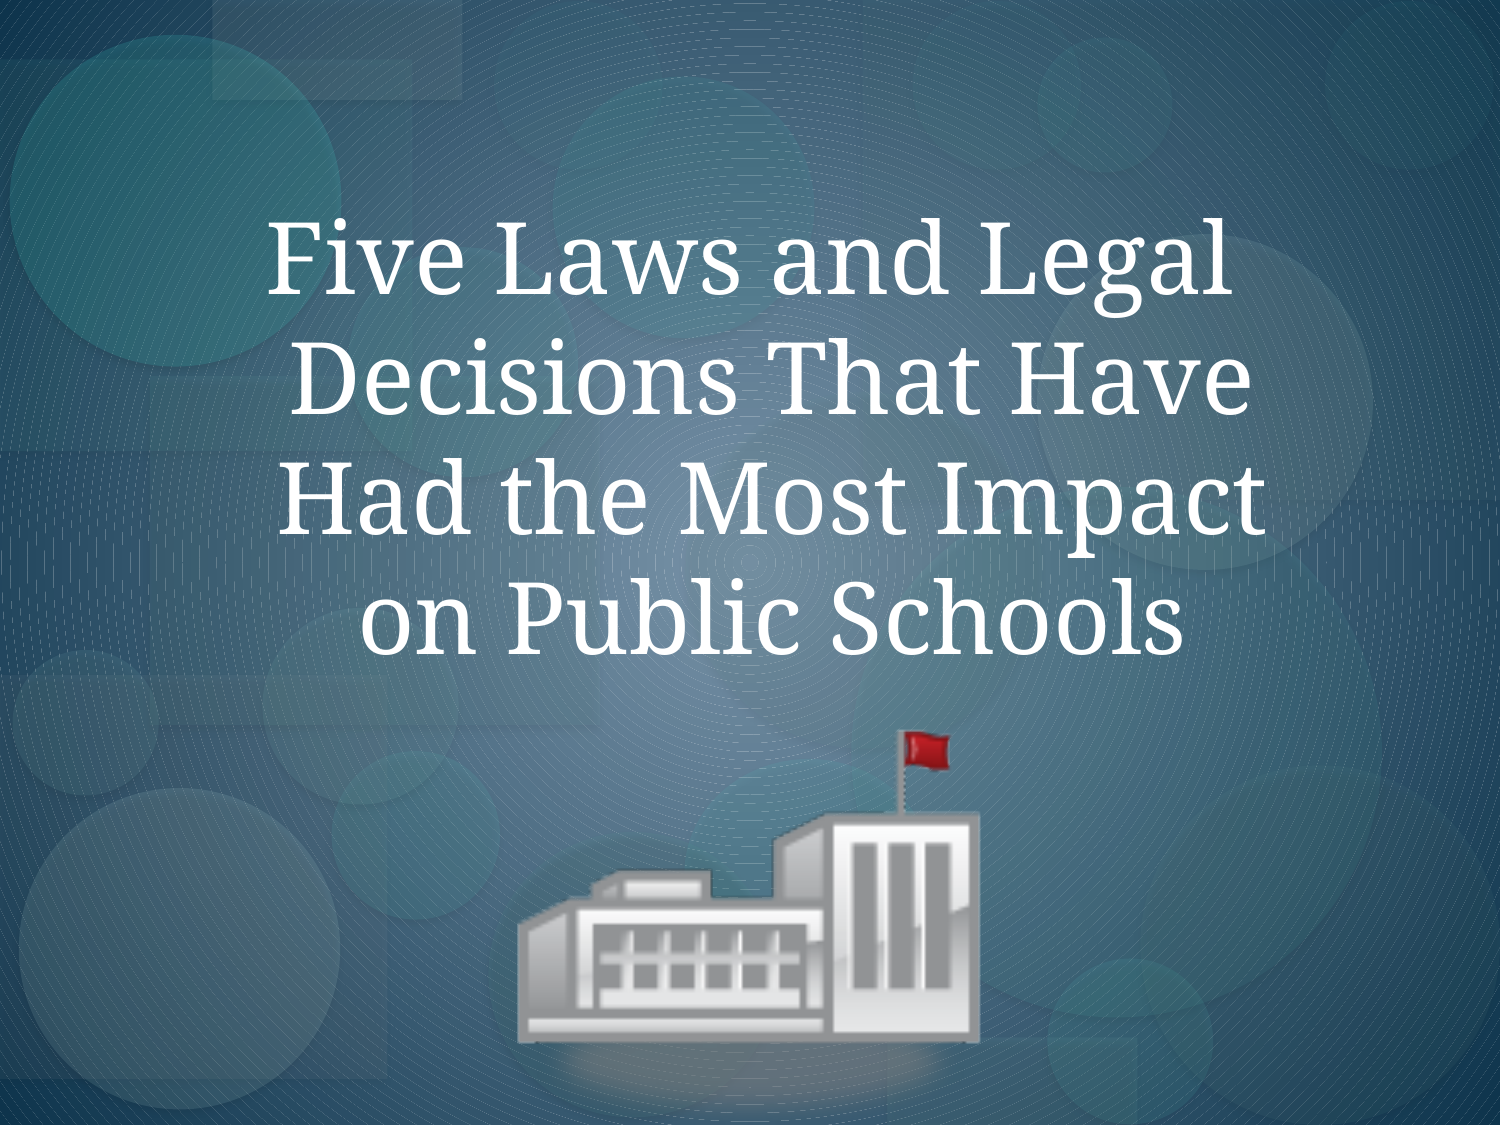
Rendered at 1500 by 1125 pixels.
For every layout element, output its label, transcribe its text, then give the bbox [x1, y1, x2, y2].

list Five Laws and Legal Decisions That Have Had the Most Impact on Public Schools [150, 187, 1350, 725]
picture [505, 637, 995, 1125]
